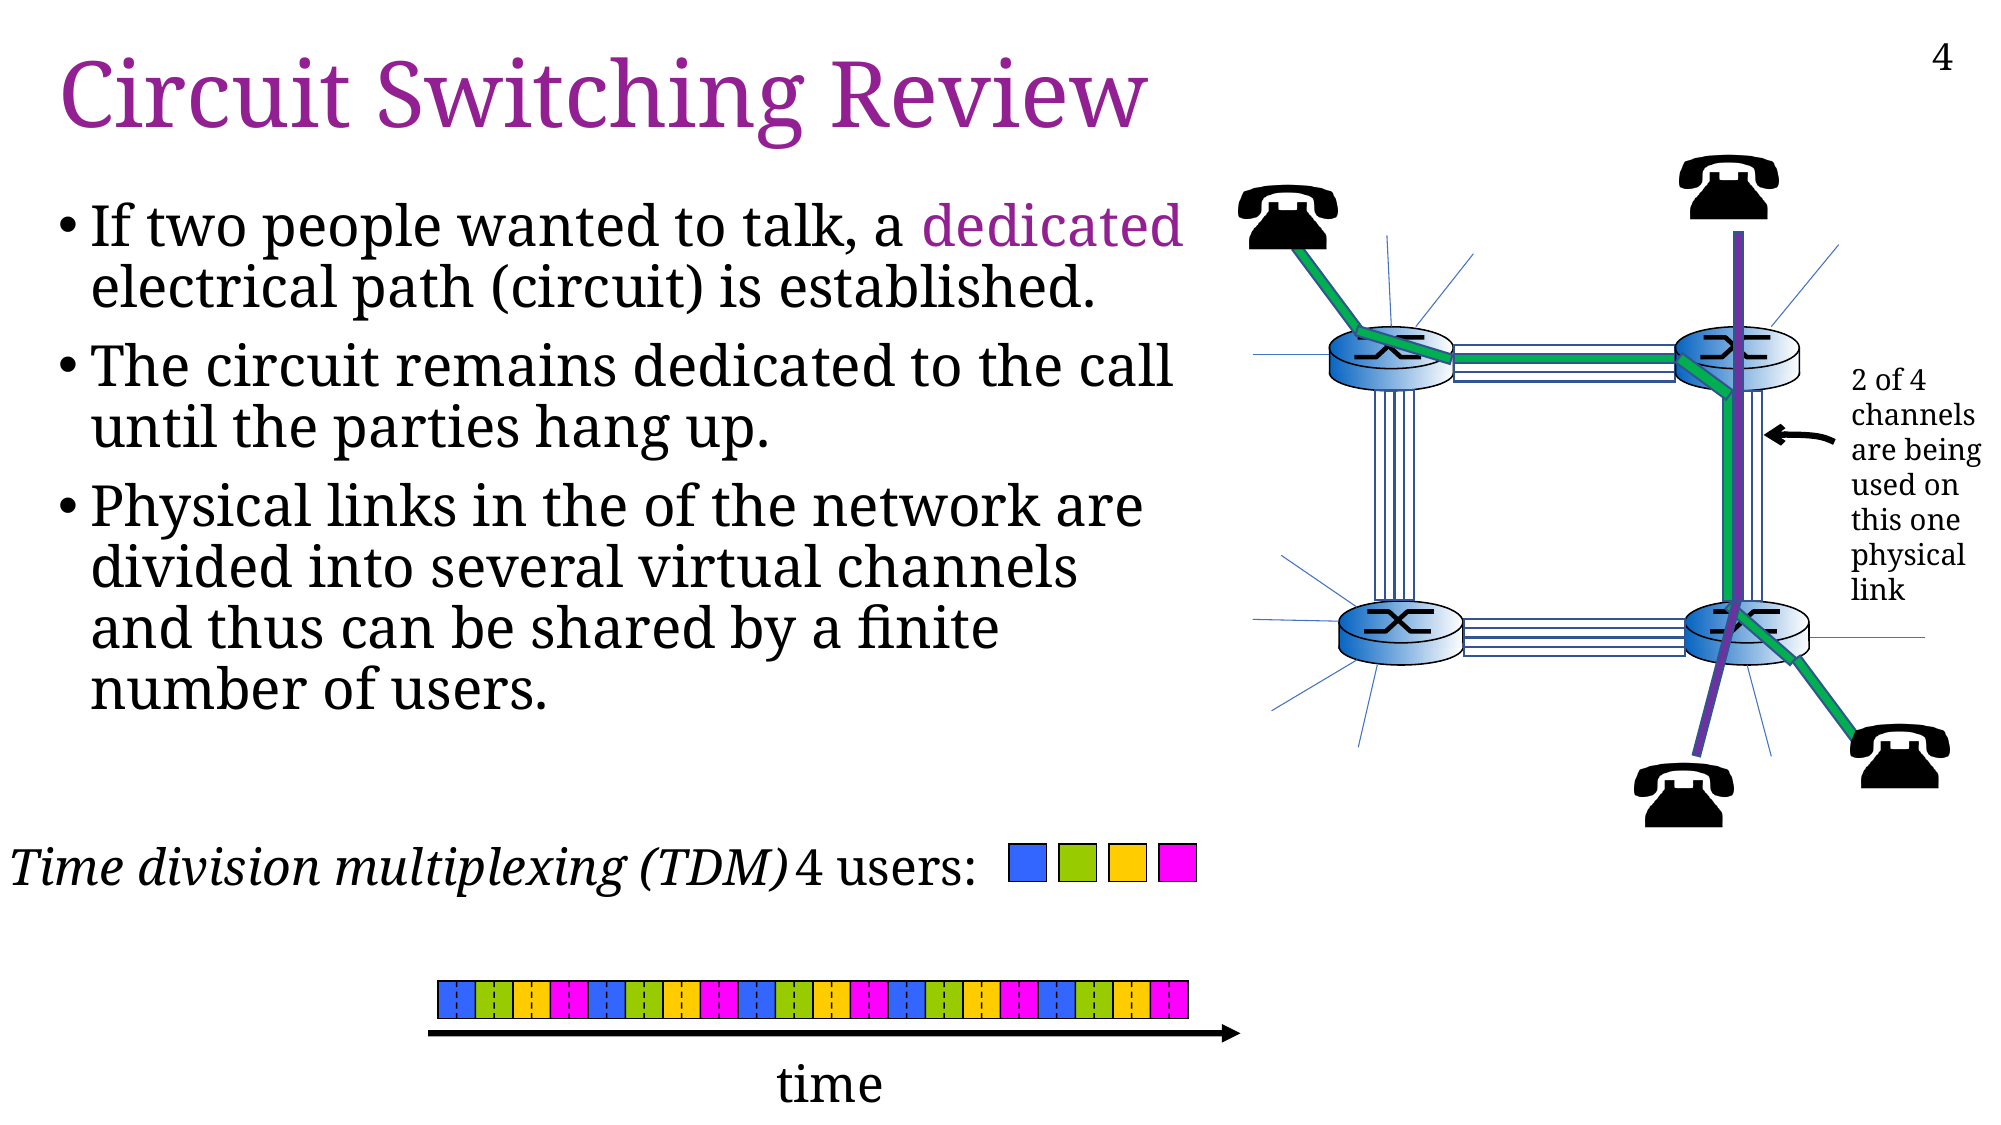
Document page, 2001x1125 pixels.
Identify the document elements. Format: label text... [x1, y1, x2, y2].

text_box 2 of 4 channels are being used on this one physical link [1926, 354, 2000, 614]
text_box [1252, 235, 1926, 757]
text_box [85, 827, 1241, 1122]
picture [1216, 145, 1359, 288]
picture [1612, 723, 1755, 866]
picture [1828, 684, 1971, 827]
title Circuit Switching Review [43, 25, 1953, 171]
list If two people wanted to talk, a dedicated electrical path (circuit) is established. The circuit remains dedicated to the call until the parties hang up. Physical links in the of the network are divided into several virtual channels and thus can be shared by a finite number of users. [43, 189, 1205, 788]
picture [1657, 115, 1800, 258]
